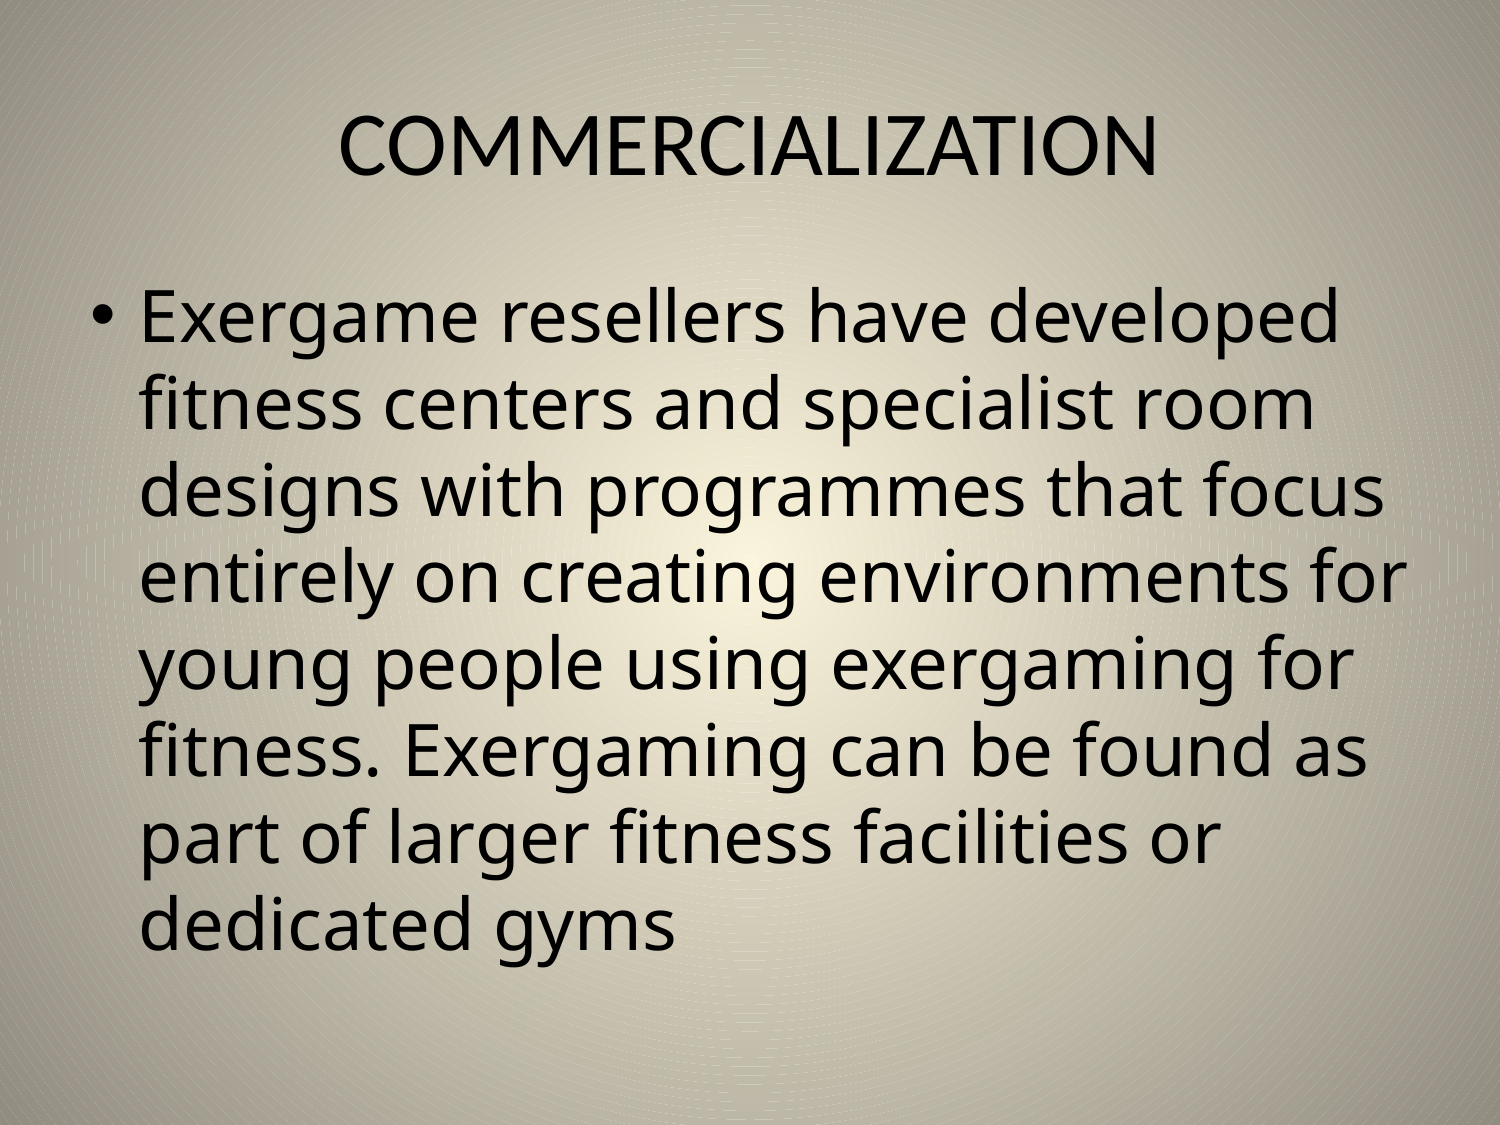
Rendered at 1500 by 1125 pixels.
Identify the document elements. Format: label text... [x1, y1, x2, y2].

list Exergame resellers have developed fitness centers and specialist room designs with programmes that focus entirely on creating environments for young people using exergaming for fitness. Exergaming can be found as part of larger fitness facilities or dedicated gyms [75, 262, 1425, 1005]
title COMMERCIALIZATION [75, 45, 1425, 233]
